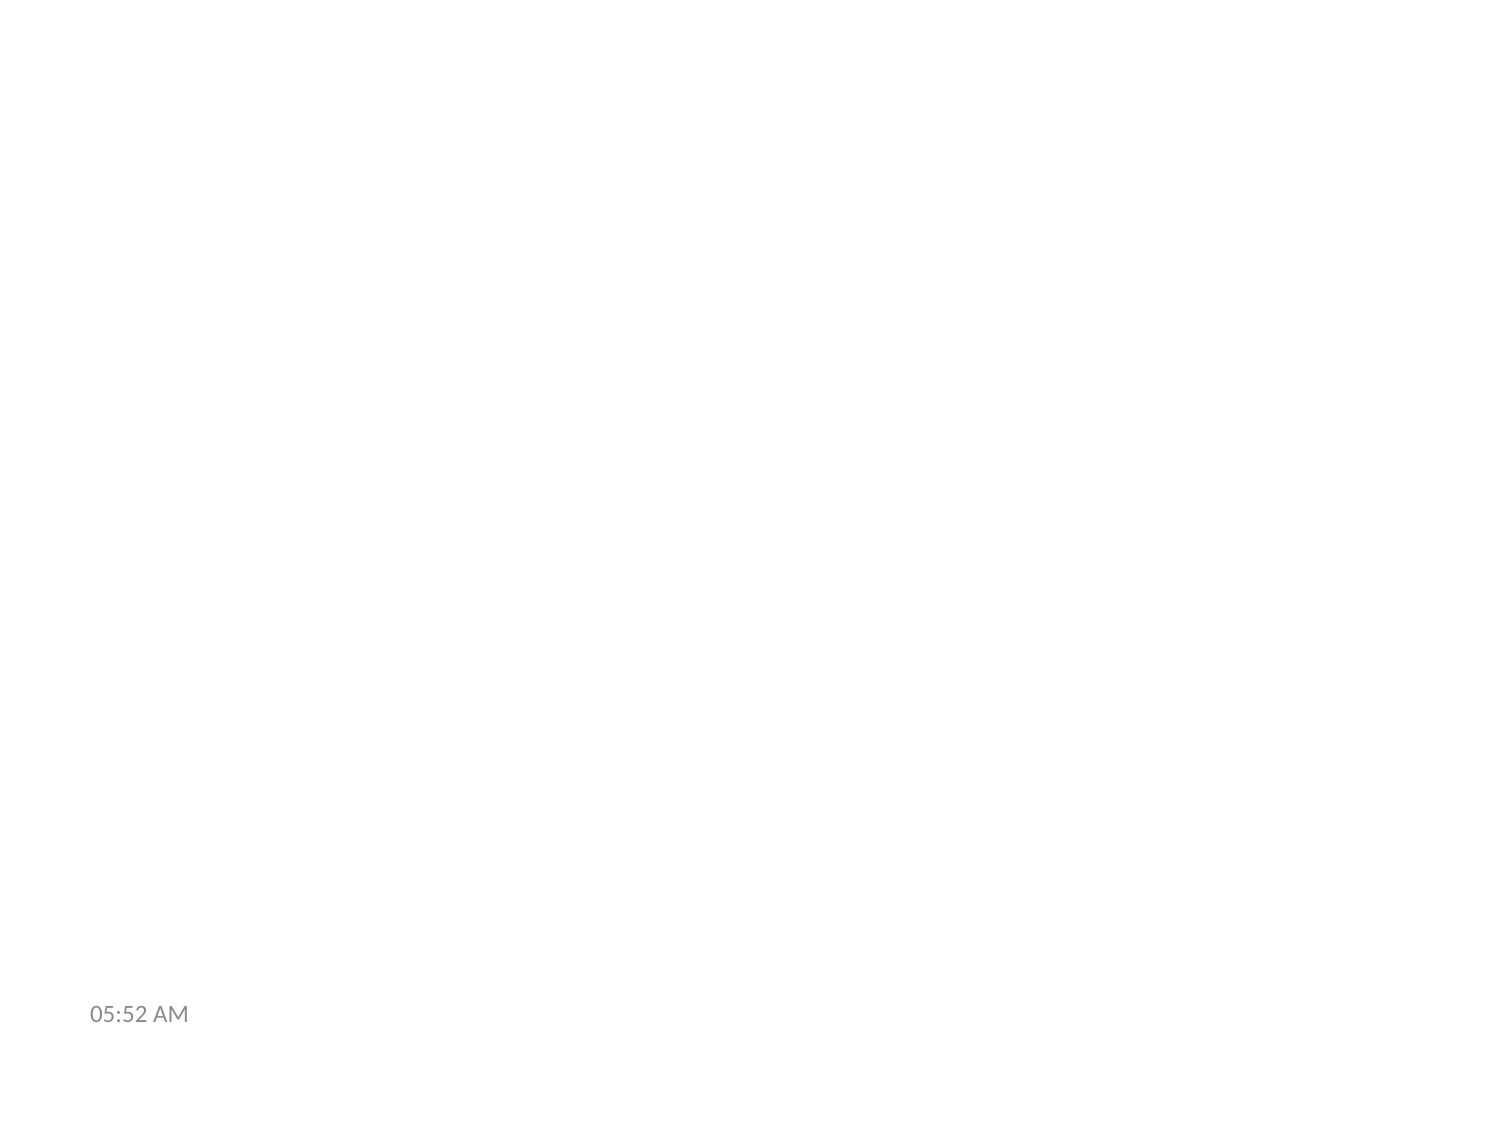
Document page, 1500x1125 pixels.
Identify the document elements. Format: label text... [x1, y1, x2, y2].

text_box 3:35 PM [75, 982, 425, 1043]
